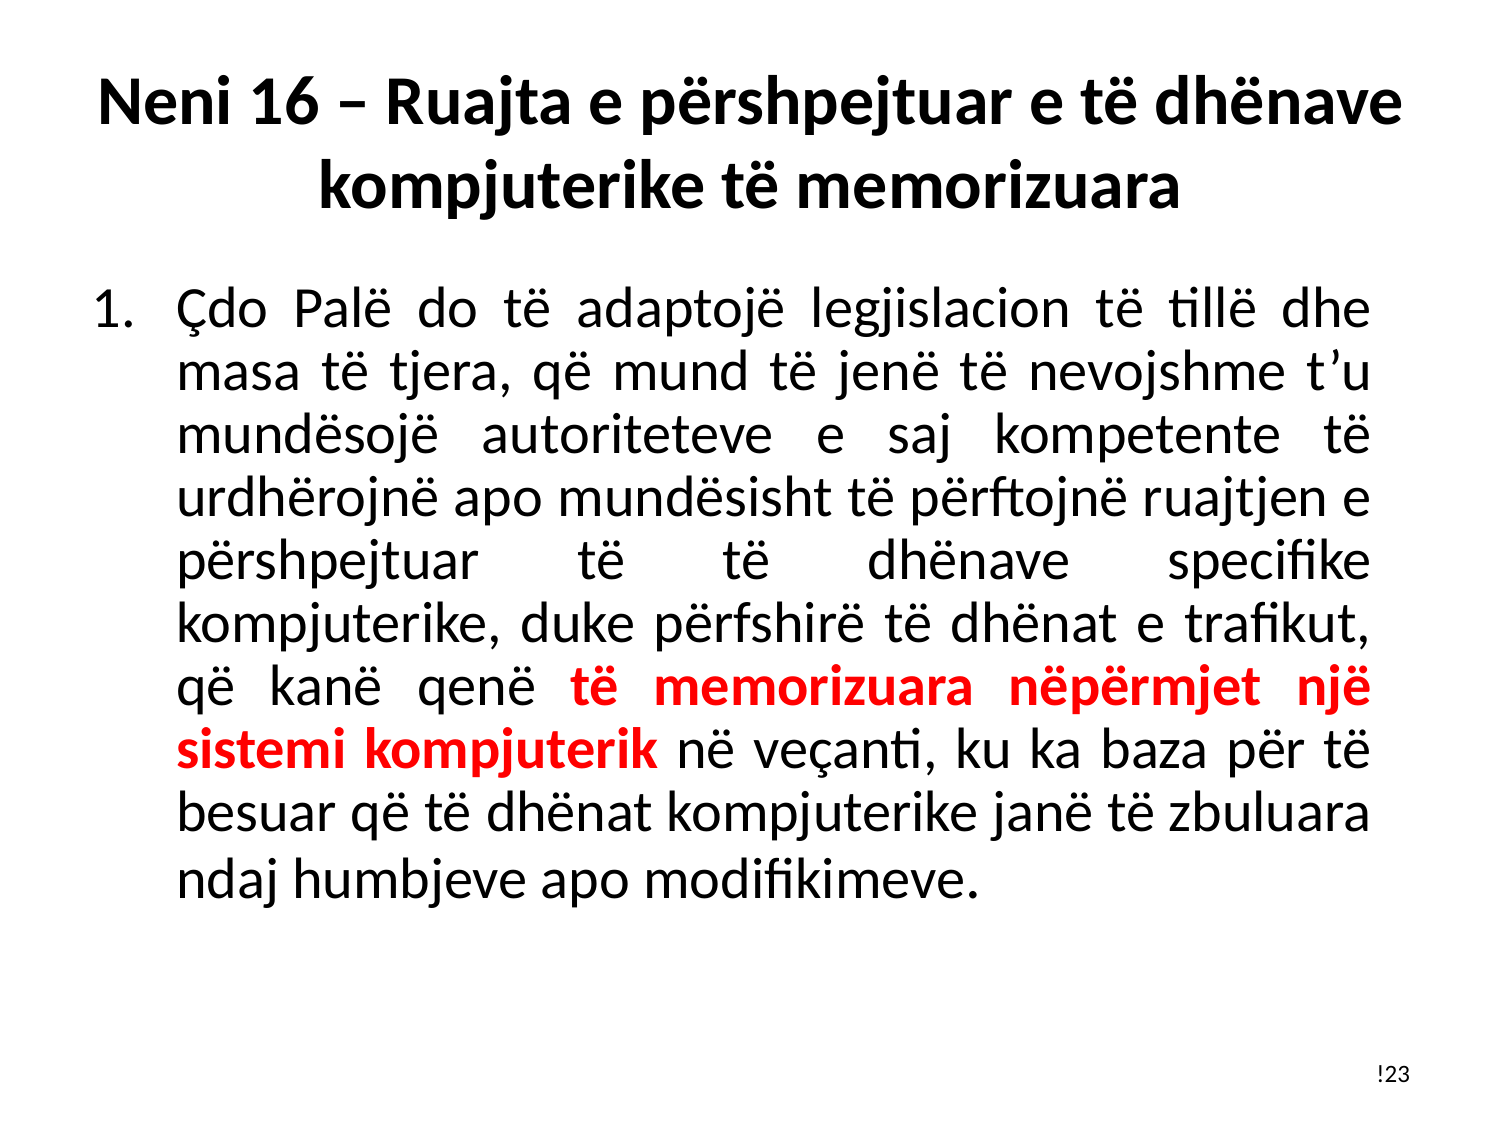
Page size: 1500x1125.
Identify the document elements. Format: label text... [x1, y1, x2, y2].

title Neni 16 – Ruajta e përshpejtuar e të dhënave kompjuterike të memorizuara [76, 44, 1426, 232]
list Çdo Palë do të adaptojë legjislacion të tillë dhe masa të tjera, që mund të jenë të nevojshme t’u mundësojë autoriteteve e saj kompetente të urdhërojnë apo mundësisht të përftojnë ruajtjen e përshpejtuar të të dhënave specifike kompjuterike, duke përfshirë të dhënat e trafikut, që kanë qenë të memorizuara nëpërmjet një sistemi kompjuterik në veçanti, ku ka baza për të besuar që të dhënat kompjuterike janë të zbuluara ndaj humbjeve apo modifikimeve. [76, 269, 1388, 1002]
slide_number !23 [1074, 1042, 1425, 1103]
